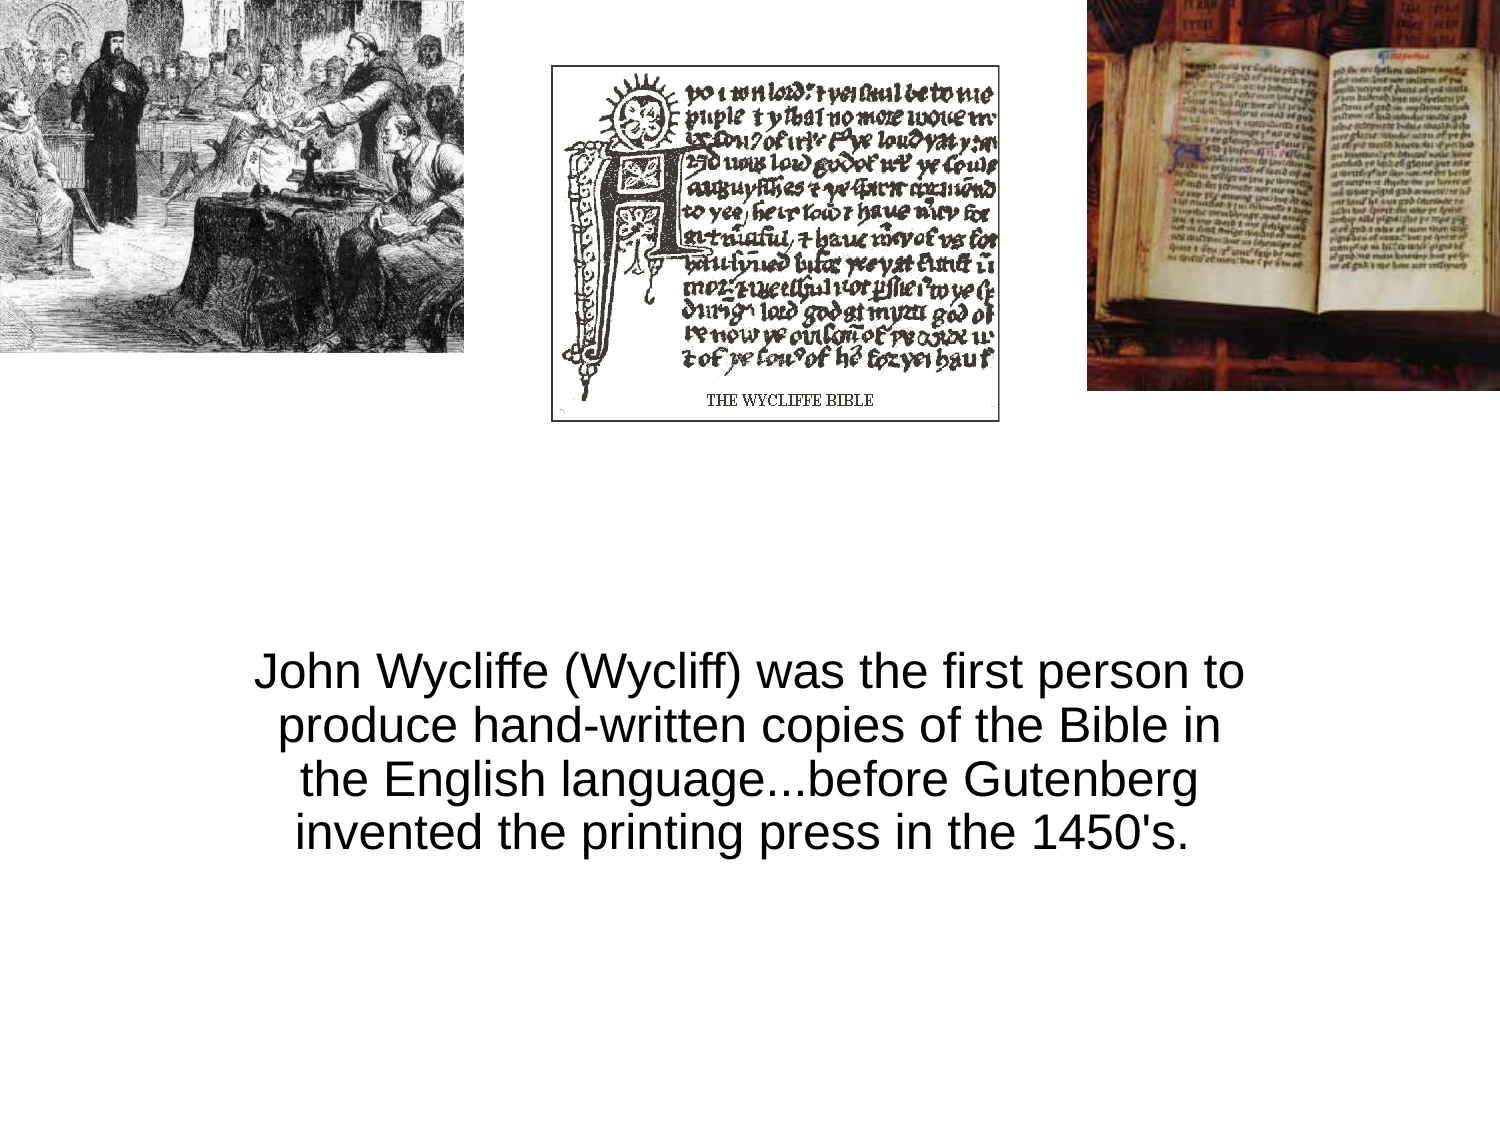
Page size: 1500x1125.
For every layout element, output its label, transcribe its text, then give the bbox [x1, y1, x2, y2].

picture [1087, 0, 1500, 391]
picture [549, 62, 1001, 426]
picture [0, 0, 465, 353]
subtitle John Wycliffe (Wycliff) was the first person to produce hand-written copies of the Bible in the English language...before Gutenberg invented the printing press in the 1450's. [225, 637, 1275, 925]
